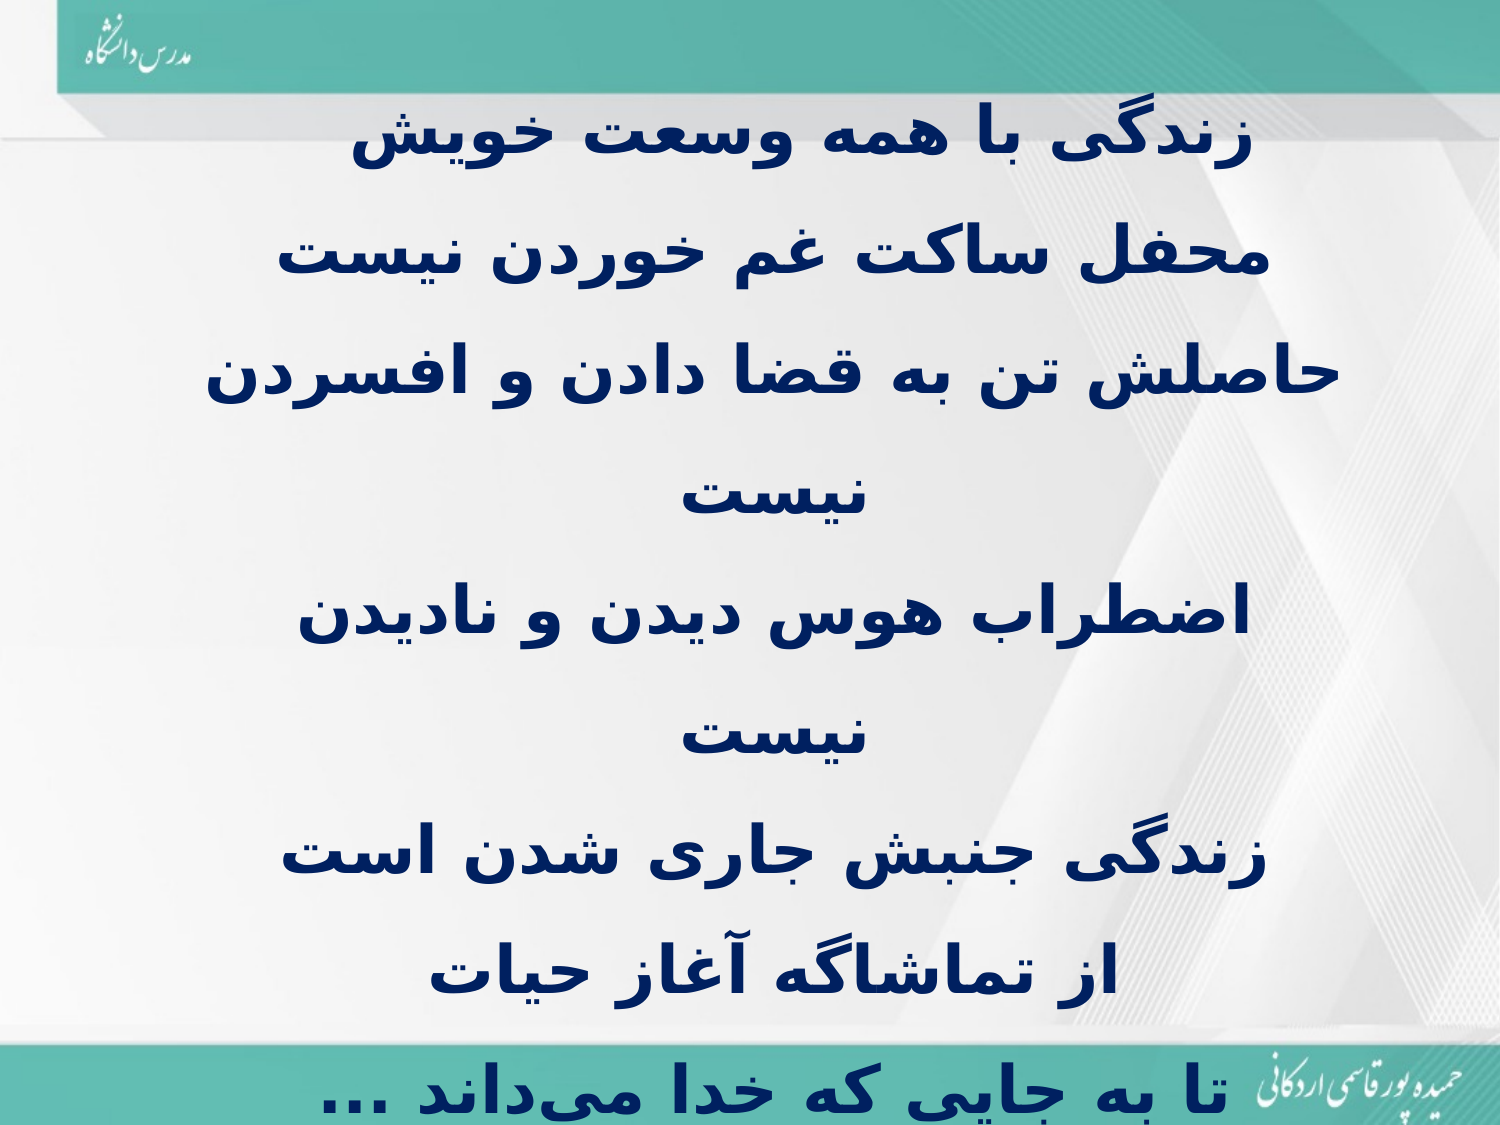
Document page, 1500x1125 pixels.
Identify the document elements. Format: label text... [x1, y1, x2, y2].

picture [0, 0, 1500, 1125]
text_box زندگی با همه وسعت خویش محفل ساکت غم خوردن نیست حاصلش تن به قضا دادن و افسردن نیست اضطراب هوس دیدن و نادیدن نیست زندگی جنبش جاری شدن است از تماشاگه آغاز حیات تا به جایی که خدا می‌داند ... درپناه حق موفق وپیروز باشید [182, 39, 1424, 1125]
